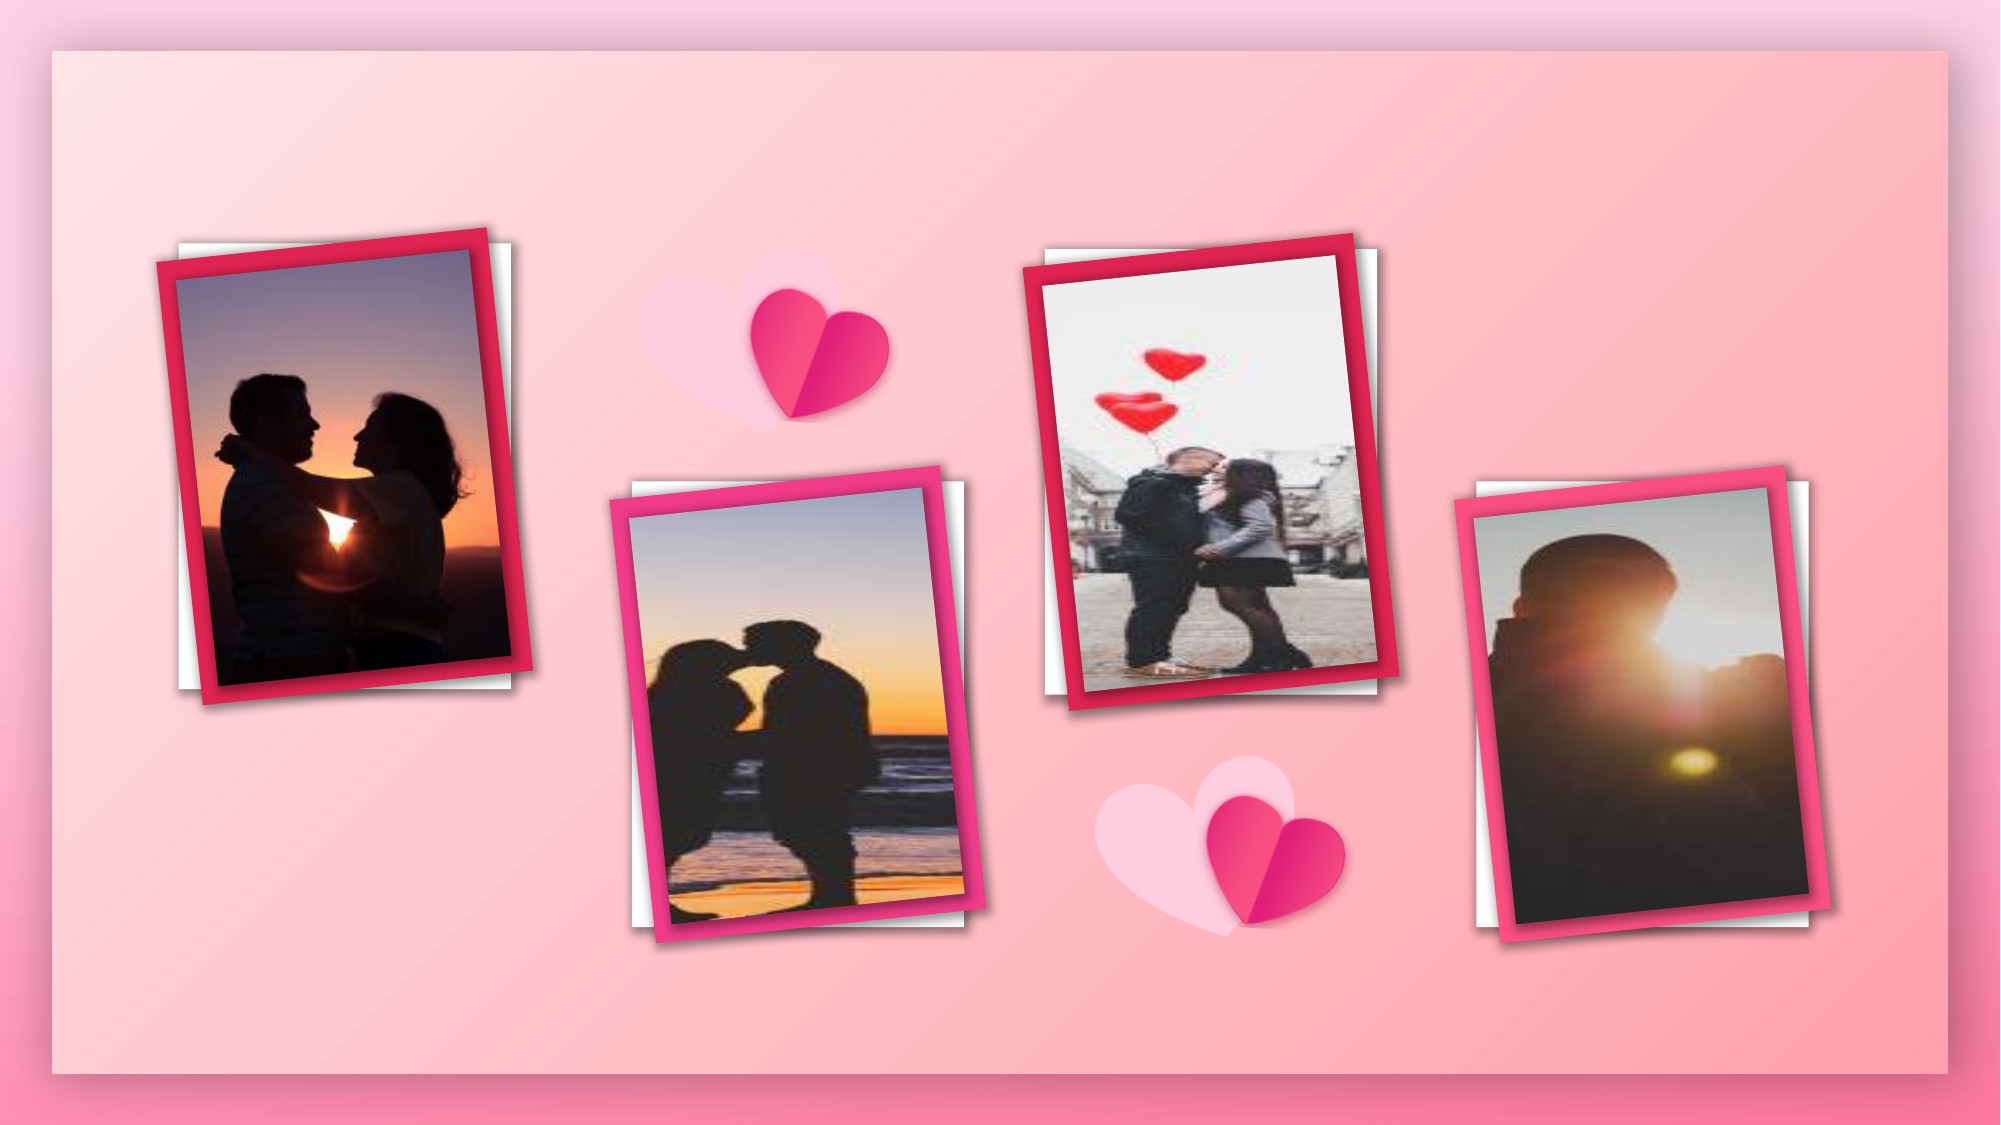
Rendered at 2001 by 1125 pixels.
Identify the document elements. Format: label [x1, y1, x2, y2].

picture [0, 0, 2000, 1125]
text_box [1103, 766, 1354, 940]
text_box [178, 243, 511, 690]
text_box [631, 481, 964, 928]
text_box [1476, 481, 1809, 928]
text_box [1044, 249, 1378, 695]
text_box [647, 259, 898, 433]
